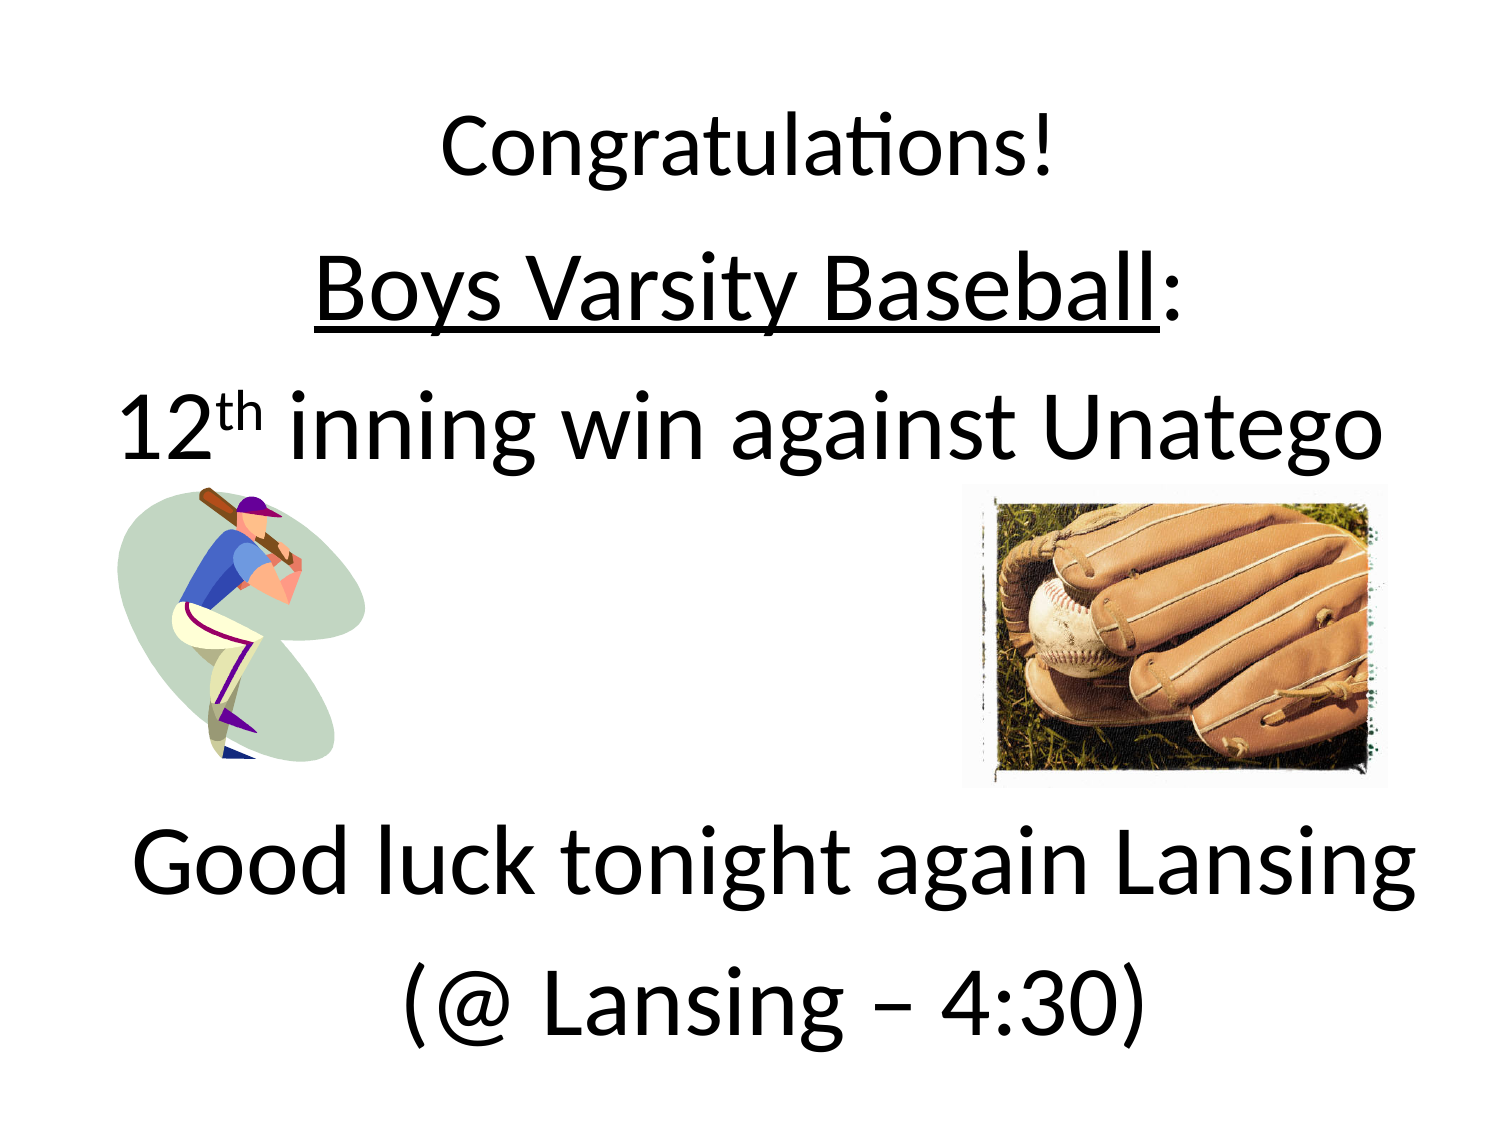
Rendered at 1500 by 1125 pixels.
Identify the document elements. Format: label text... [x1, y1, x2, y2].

text_box Good luck tonight again Lansing (@ Lansing – 4:30) [99, 787, 1450, 1063]
picture [962, 483, 1388, 788]
picture [112, 482, 371, 767]
list Boys Varsity Baseball: 12th inning win against Unatego [75, 212, 1425, 488]
title Congratulations! [75, 45, 1425, 212]
